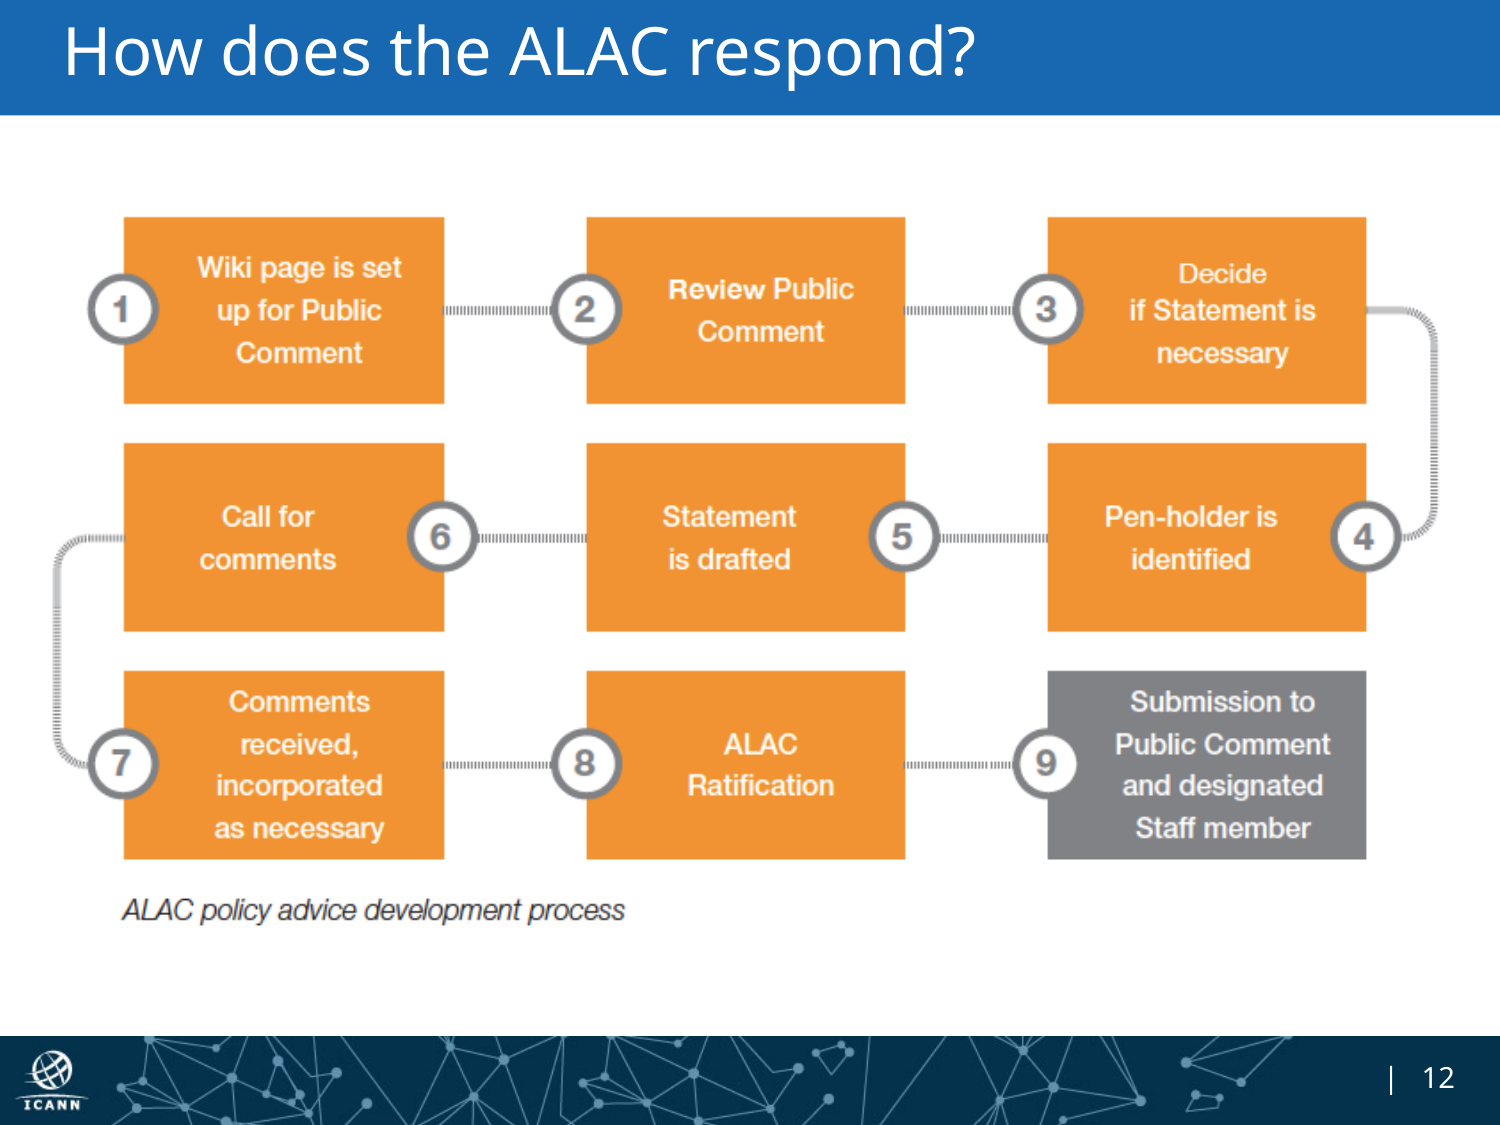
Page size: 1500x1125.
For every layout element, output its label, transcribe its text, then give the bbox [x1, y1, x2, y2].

title How does the ALAC respond? [0, 0, 1500, 116]
picture [0, 1036, 1500, 1125]
picture [5, 141, 1500, 987]
